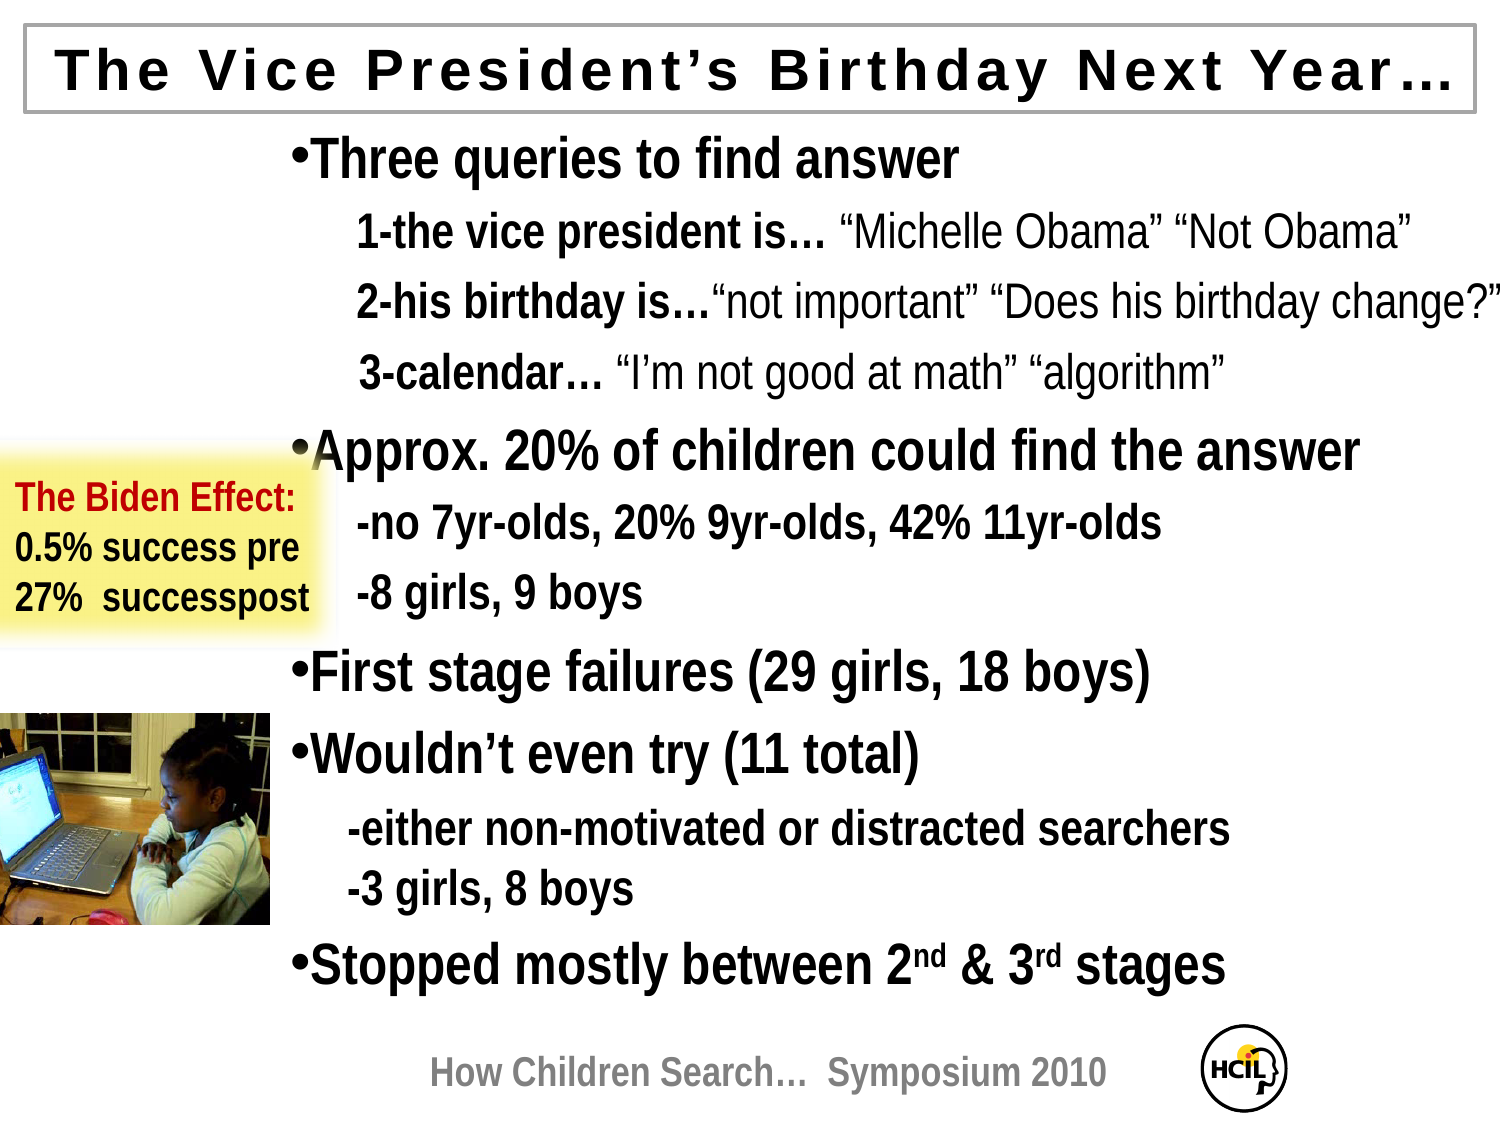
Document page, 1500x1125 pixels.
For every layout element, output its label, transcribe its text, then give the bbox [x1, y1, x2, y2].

text_box How Children Search… Symposium 2010 [262, 1037, 1194, 1113]
text_box The Vice President’s Birthday Next Year… [0, 24, 1500, 113]
picture [1199, 1024, 1289, 1113]
text_box The Biden Effect: 0.5% success pre 27% successpost [0, 462, 413, 628]
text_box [0, 712, 271, 926]
list Three queries to find answer 1-the vice president is… “Michelle Obama” “Not Obama” 2-his birthday is…“not important” “Does his birthday change?” 3-calendar… “I’m not good at math” “algorithm” Approx. 20% of children could find the answer -no 7yr-olds, 20% 9yr-olds, 42% 11yr-olds -8 girls, 9 boys First stage failures (29 girls, 18 boys) Wouldn’t even try (11 total) -either non-motivated or distracted searchers -3 girls, 8 boys Stopped mostly between 2nd & 3rd stages [274, 113, 1500, 963]
